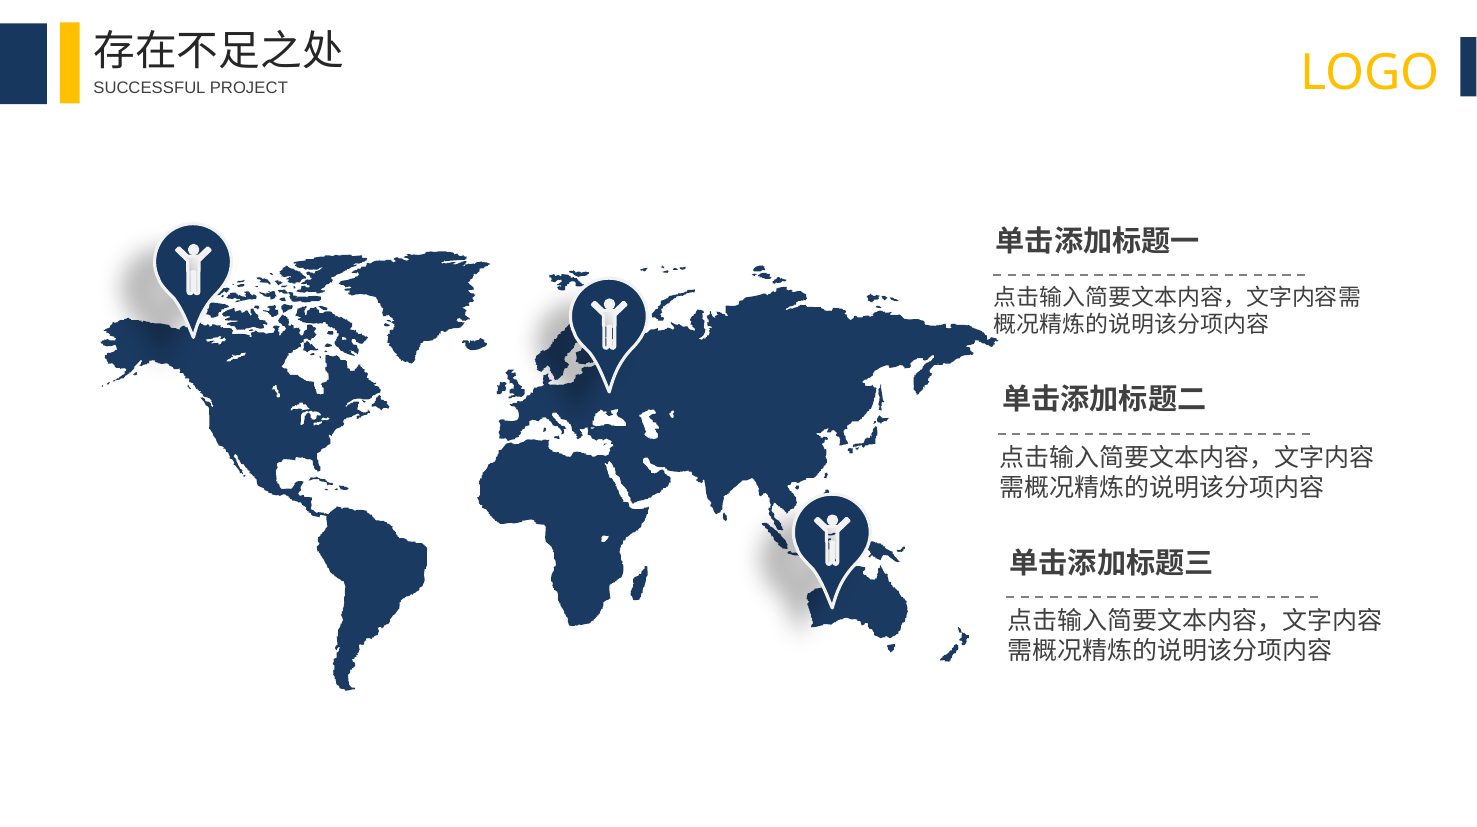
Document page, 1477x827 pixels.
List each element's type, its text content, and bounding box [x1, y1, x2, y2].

text_box SUCCESSFUL PROJECT [93, 76, 359, 97]
text_box [0, 21, 49, 106]
text_box 存在不足之处 [93, 23, 359, 74]
text_box 点击输入简要文本内容，文字内容需概况精炼的说明该分项内容 [1002, 277, 1387, 343]
text_box 点击输入简要文本内容，文字内容需概况精炼的说明该分项内容 [1002, 435, 1390, 507]
text_box 点击输入简要文本内容，文字内容需概况精炼的说明该分项内容 [1002, 598, 1402, 670]
text_box [154, 221, 232, 249]
text_box LOGO [1289, 33, 1477, 105]
text_box [1458, 35, 1477, 99]
text_box 单击添加标题三 [1002, 538, 1226, 585]
text_box 单击添加标题二 [1002, 375, 1218, 422]
text_box [58, 20, 82, 105]
text_box 单击添加标题一 [984, 216, 1212, 263]
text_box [99, 250, 999, 692]
